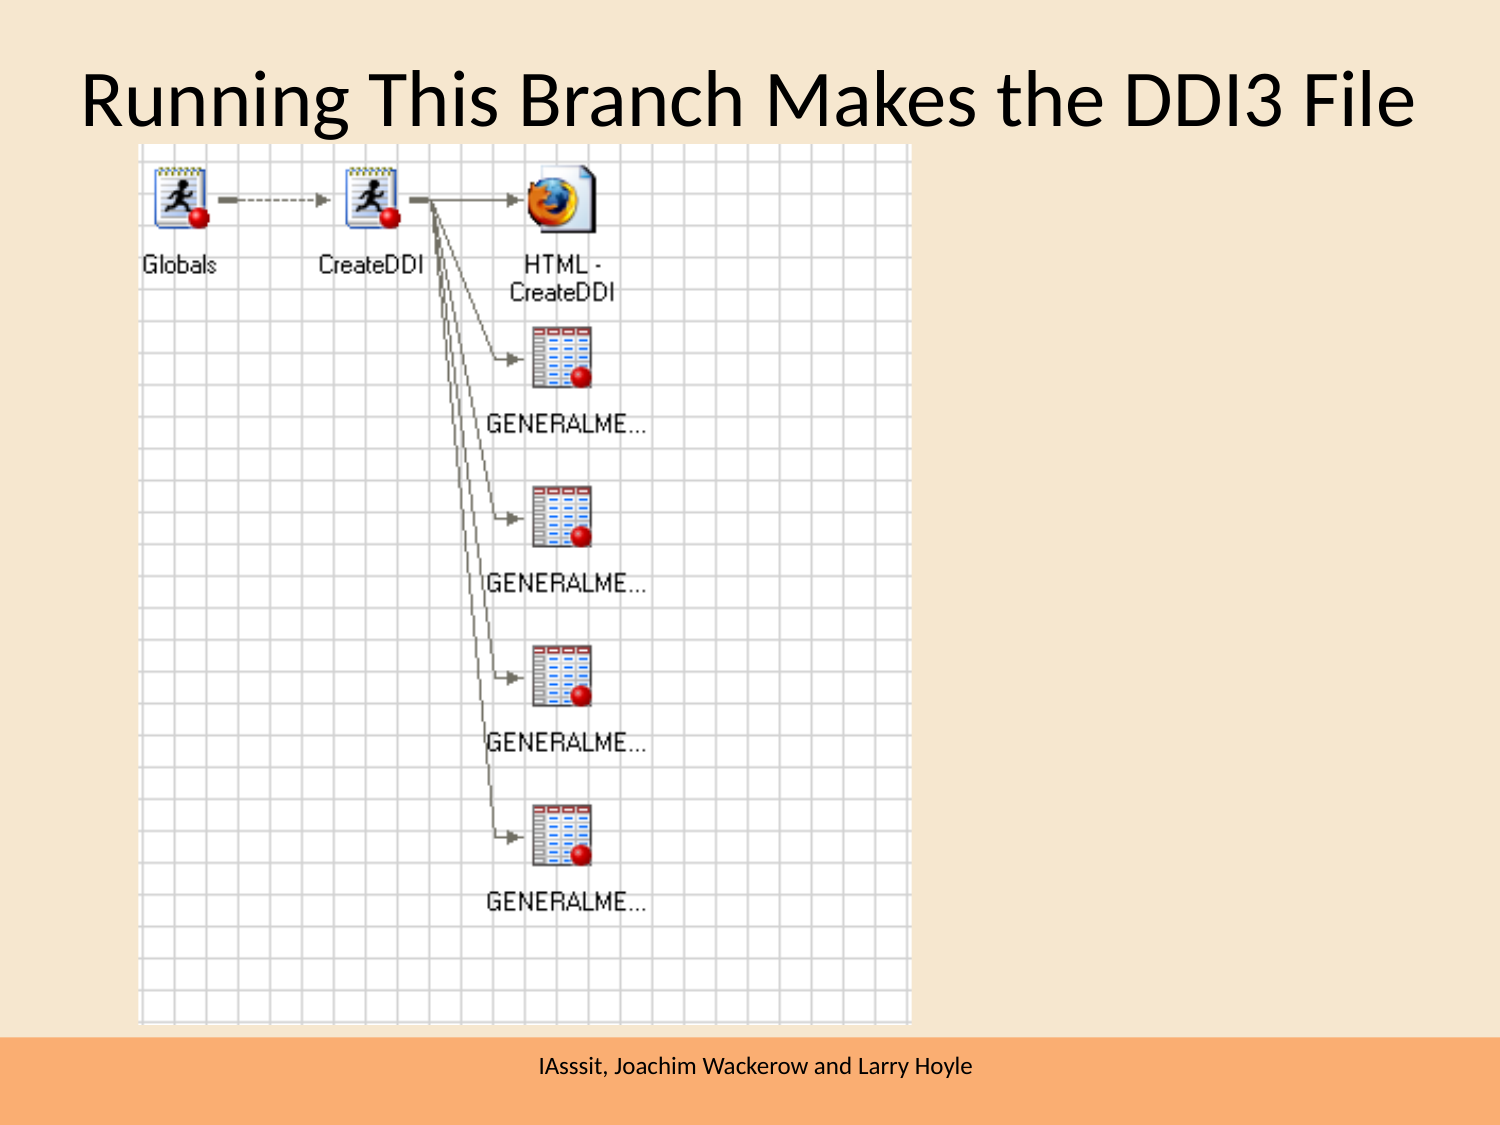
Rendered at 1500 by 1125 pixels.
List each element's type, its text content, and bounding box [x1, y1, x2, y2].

footer IAsssit, Joachim Wackerow and Larry Hoyle [399, 1042, 1113, 1103]
title Running This Branch Makes the DDI3 File [0, 0, 1500, 188]
picture [138, 143, 912, 1026]
